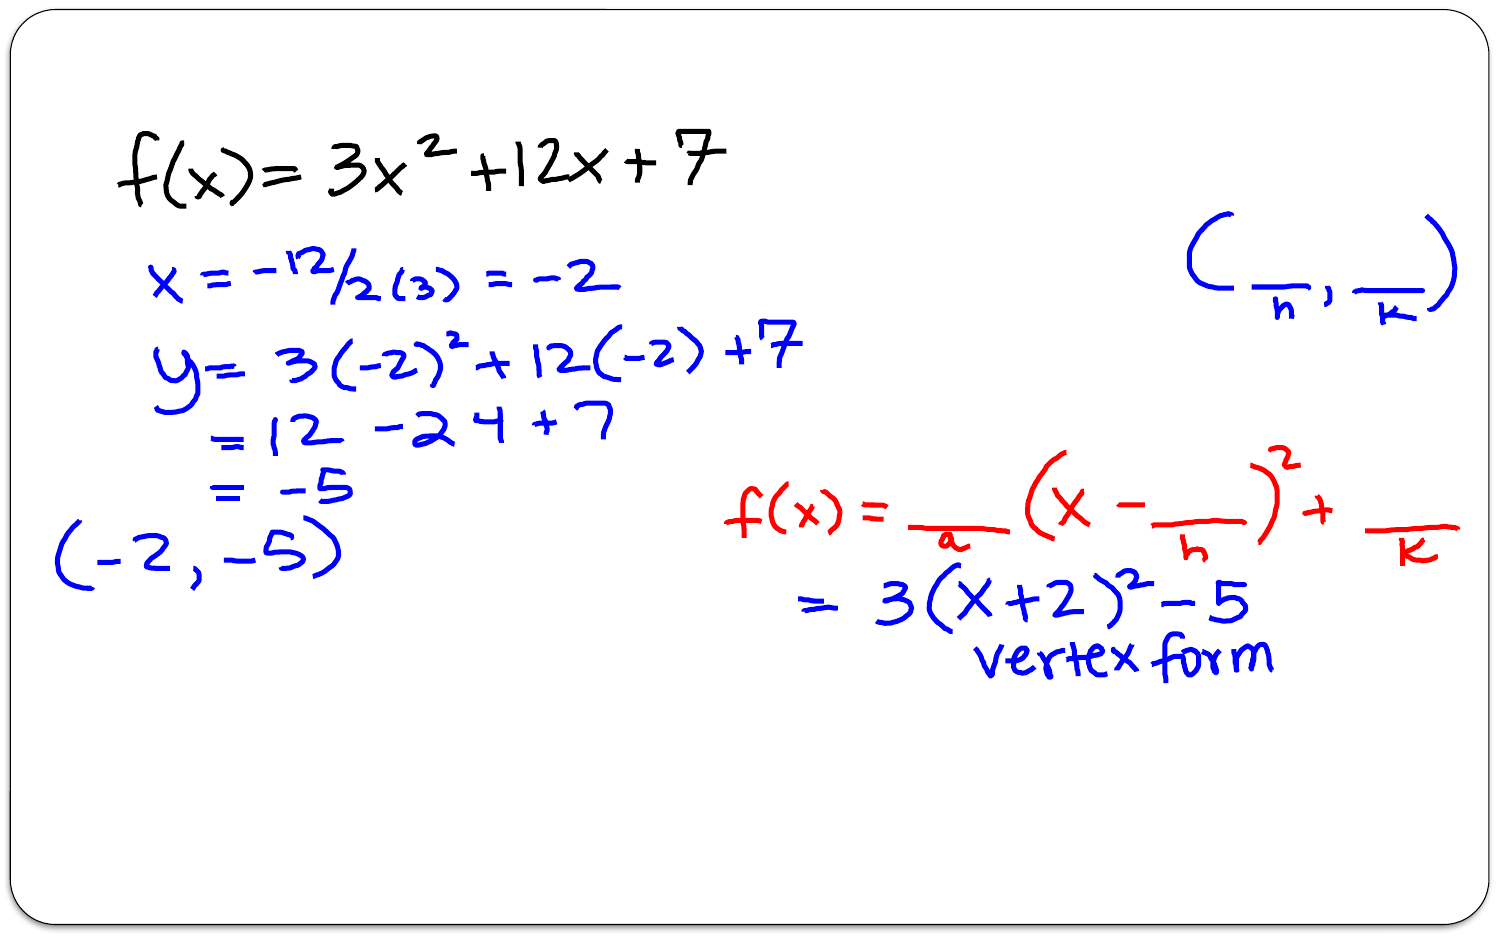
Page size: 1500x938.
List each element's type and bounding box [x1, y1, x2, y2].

text_box [1038, 649, 1066, 678]
text_box [1181, 534, 1207, 561]
text_box [374, 163, 406, 191]
text_box [329, 144, 365, 195]
text_box [1117, 569, 1155, 588]
text_box [940, 533, 971, 551]
text_box [1018, 584, 1024, 600]
text_box [542, 410, 547, 422]
text_box [908, 526, 1011, 533]
text_box [1151, 519, 1246, 527]
text_box [821, 489, 841, 534]
text_box [264, 176, 302, 186]
text_box [589, 167, 602, 183]
text_box [688, 150, 727, 155]
text_box [1112, 648, 1123, 659]
text_box [415, 343, 442, 387]
text_box [1066, 645, 1108, 676]
text_box [196, 172, 217, 198]
text_box [735, 336, 741, 351]
text_box [134, 534, 170, 570]
text_box [471, 171, 485, 175]
text_box [1401, 539, 1438, 562]
text_box [803, 606, 838, 612]
text_box [319, 469, 352, 503]
text_box [567, 260, 621, 291]
text_box [1075, 664, 1079, 677]
text_box [133, 132, 158, 181]
text_box [957, 579, 991, 620]
text_box [149, 266, 164, 284]
text_box [1048, 581, 1084, 616]
text_box [928, 564, 961, 633]
text_box [1026, 451, 1067, 540]
text_box [975, 600, 991, 617]
text_box [435, 268, 458, 301]
text_box [276, 349, 316, 382]
text_box [253, 269, 277, 274]
text_box [677, 130, 710, 186]
text_box [292, 415, 343, 444]
text_box [1007, 598, 1040, 605]
text_box [297, 247, 335, 273]
text_box [1269, 446, 1301, 469]
text_box [1209, 581, 1247, 622]
text_box [624, 356, 645, 360]
text_box [1072, 507, 1091, 526]
text_box [263, 167, 297, 172]
text_box [207, 184, 224, 198]
text_box [795, 503, 807, 515]
text_box [118, 176, 158, 186]
text_box [389, 179, 403, 195]
text_box [1316, 495, 1325, 524]
text_box [1250, 464, 1278, 544]
text_box [201, 271, 229, 276]
text_box [544, 424, 548, 435]
text_box [265, 531, 305, 570]
text_box [517, 141, 523, 187]
text_box [725, 519, 762, 524]
text_box [475, 362, 496, 369]
text_box [1303, 509, 1321, 515]
text_box [1233, 643, 1273, 671]
text_box [414, 412, 455, 446]
text_box [474, 412, 499, 423]
text_box [205, 365, 235, 370]
text_box [418, 135, 457, 156]
text_box [1151, 648, 1200, 676]
text_box [136, 181, 148, 206]
text_box [771, 342, 803, 347]
text_box [625, 159, 637, 163]
text_box [742, 487, 763, 519]
text_box [1189, 213, 1455, 325]
text_box [678, 326, 703, 374]
text_box [567, 149, 608, 181]
text_box [332, 248, 355, 305]
text_box [446, 332, 469, 348]
text_box [974, 644, 1003, 677]
text_box [303, 517, 340, 578]
text_box [155, 348, 199, 414]
text_box [346, 278, 381, 300]
text_box [359, 364, 381, 369]
text_box [374, 425, 403, 430]
text_box [216, 372, 245, 377]
text_box [594, 326, 623, 381]
text_box [207, 282, 231, 287]
text_box [800, 505, 814, 528]
text_box [539, 139, 570, 183]
text_box [488, 282, 513, 286]
text_box [1202, 649, 1221, 674]
text_box [533, 421, 557, 426]
text_box [1400, 537, 1404, 553]
text_box [165, 142, 187, 207]
text_box [411, 278, 433, 299]
text_box [1115, 644, 1133, 671]
text_box [154, 268, 176, 297]
text_box [1021, 602, 1028, 621]
text_box [742, 523, 751, 538]
text_box [1005, 647, 1036, 674]
text_box [548, 344, 591, 372]
text_box [1164, 658, 1176, 684]
text_box [862, 503, 888, 508]
text_box [482, 155, 490, 191]
text_box [534, 277, 560, 281]
text_box [1053, 487, 1072, 510]
text_box [1164, 633, 1184, 659]
text_box [958, 582, 975, 600]
text_box [191, 567, 200, 590]
text_box [1094, 574, 1121, 628]
text_box [808, 515, 819, 525]
text_box [650, 341, 674, 366]
text_box [333, 340, 357, 390]
text_box [210, 437, 244, 441]
text_box [1059, 490, 1084, 526]
text_box [491, 351, 505, 379]
text_box [498, 406, 503, 443]
text_box [394, 268, 406, 300]
text_box [272, 418, 277, 456]
text_box [636, 148, 641, 183]
text_box [97, 560, 121, 564]
text_box [725, 350, 752, 354]
text_box [164, 284, 183, 302]
text_box [221, 445, 244, 449]
text_box [759, 320, 795, 368]
text_box [574, 402, 612, 440]
text_box [1125, 659, 1138, 672]
text_box [376, 158, 390, 178]
text_box [1365, 525, 1459, 532]
text_box [383, 351, 418, 378]
text_box [534, 344, 541, 378]
text_box [1071, 642, 1076, 657]
text_box [287, 250, 297, 275]
text_box [876, 582, 913, 625]
text_box [56, 520, 94, 590]
text_box [1161, 601, 1196, 606]
text_box [190, 168, 206, 185]
text_box [575, 152, 588, 166]
text_box [770, 483, 789, 533]
text_box [798, 597, 824, 602]
text_box [739, 354, 743, 365]
text_box [222, 149, 252, 205]
